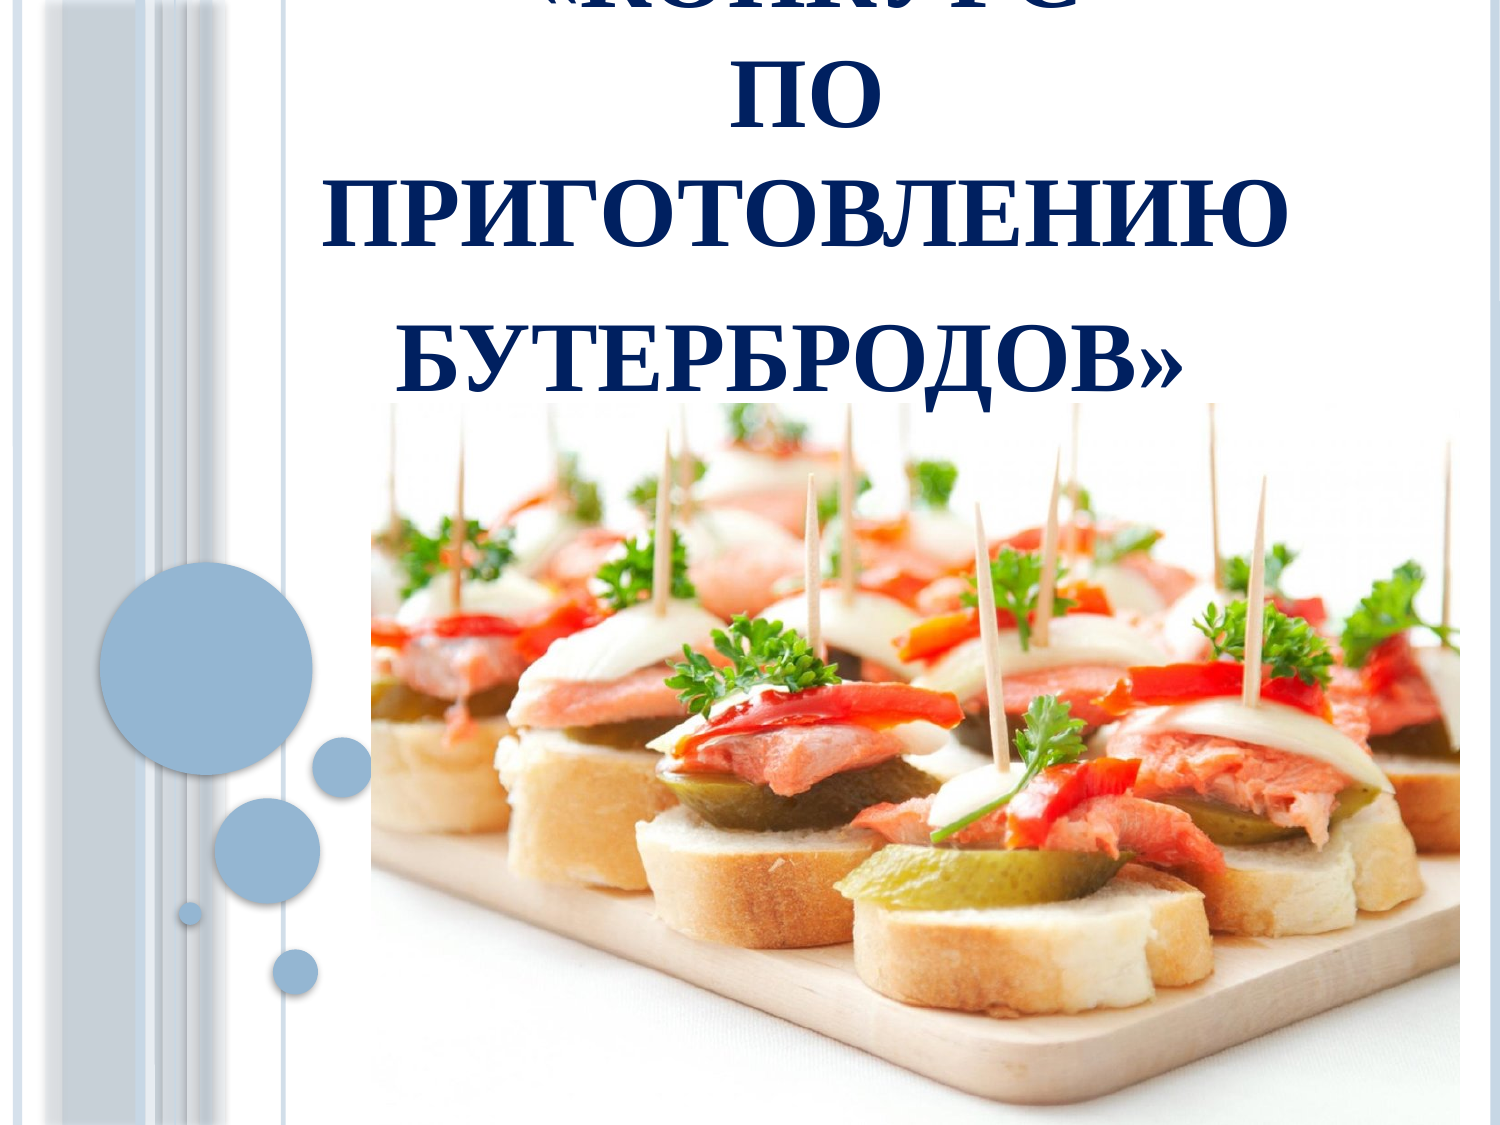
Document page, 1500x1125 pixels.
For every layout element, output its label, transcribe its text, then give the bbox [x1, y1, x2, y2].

picture [371, 402, 1461, 1125]
title «Конкурс по приготовлению бутербродов» [301, 113, 1314, 425]
